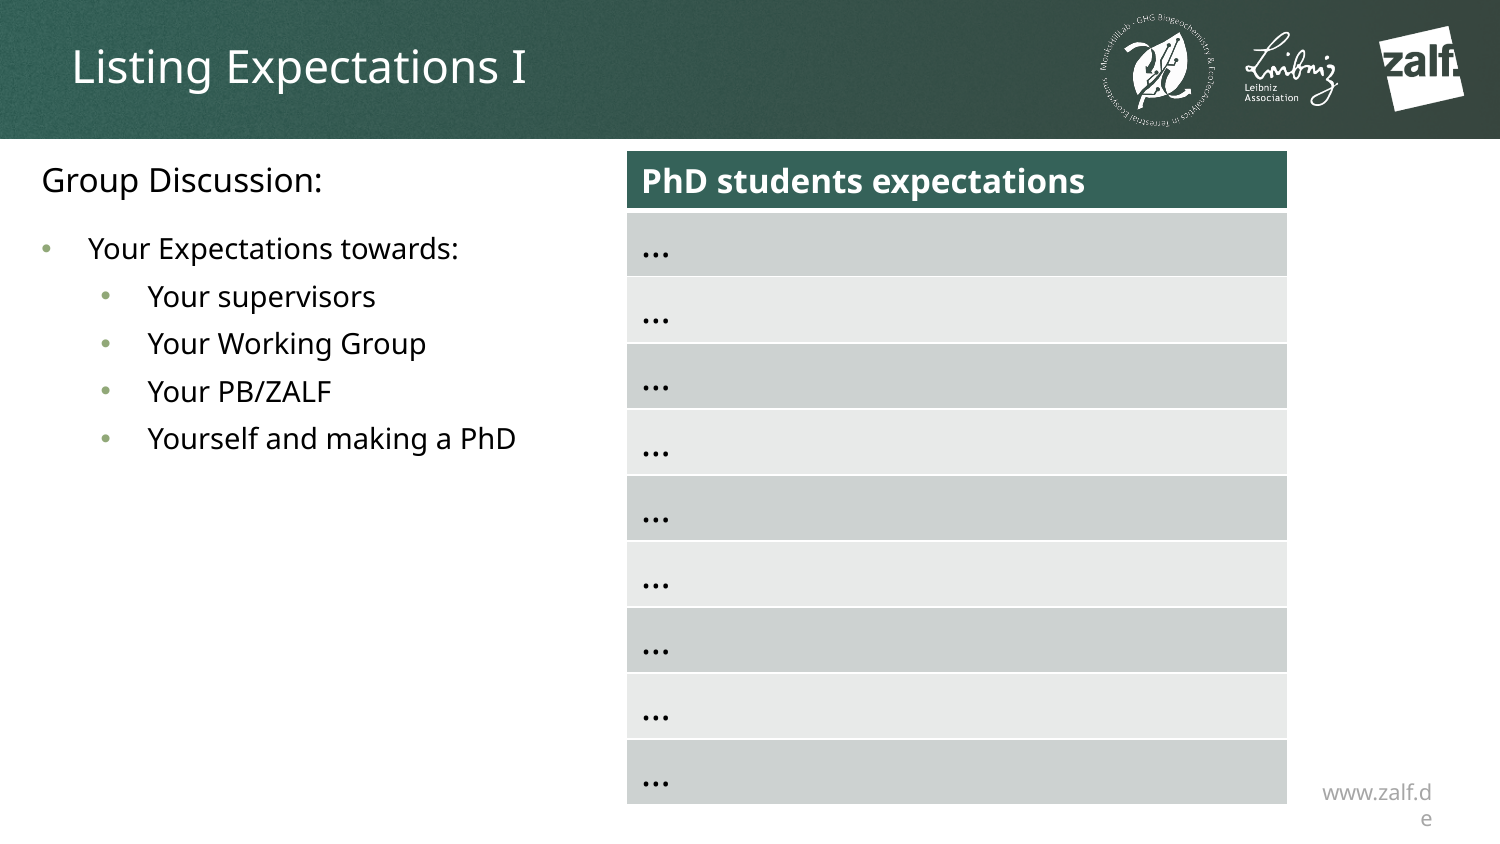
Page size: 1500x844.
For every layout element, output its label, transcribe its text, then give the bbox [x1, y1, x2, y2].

list Listing Expectations I [71, 47, 1094, 94]
picture [0, 0, 1500, 139]
table_header PhD students expectations [627, 151, 1287, 208]
table_cell … [627, 476, 1287, 540]
table_cell … [627, 674, 1287, 738]
table_cell … [627, 542, 1287, 606]
table_cell … [627, 410, 1287, 474]
list Group Discussion: [41, 158, 1001, 231]
table_cell … [627, 608, 1287, 672]
table_cell … [627, 213, 1287, 276]
table_cell … [627, 344, 1287, 408]
table_cell … [627, 277, 1287, 342]
table_cell … [627, 740, 1287, 804]
list Your Expectations towards: Your supervisors Your Working Group Your PB/ZALF Yourself and making a PhD [41, 231, 603, 303]
